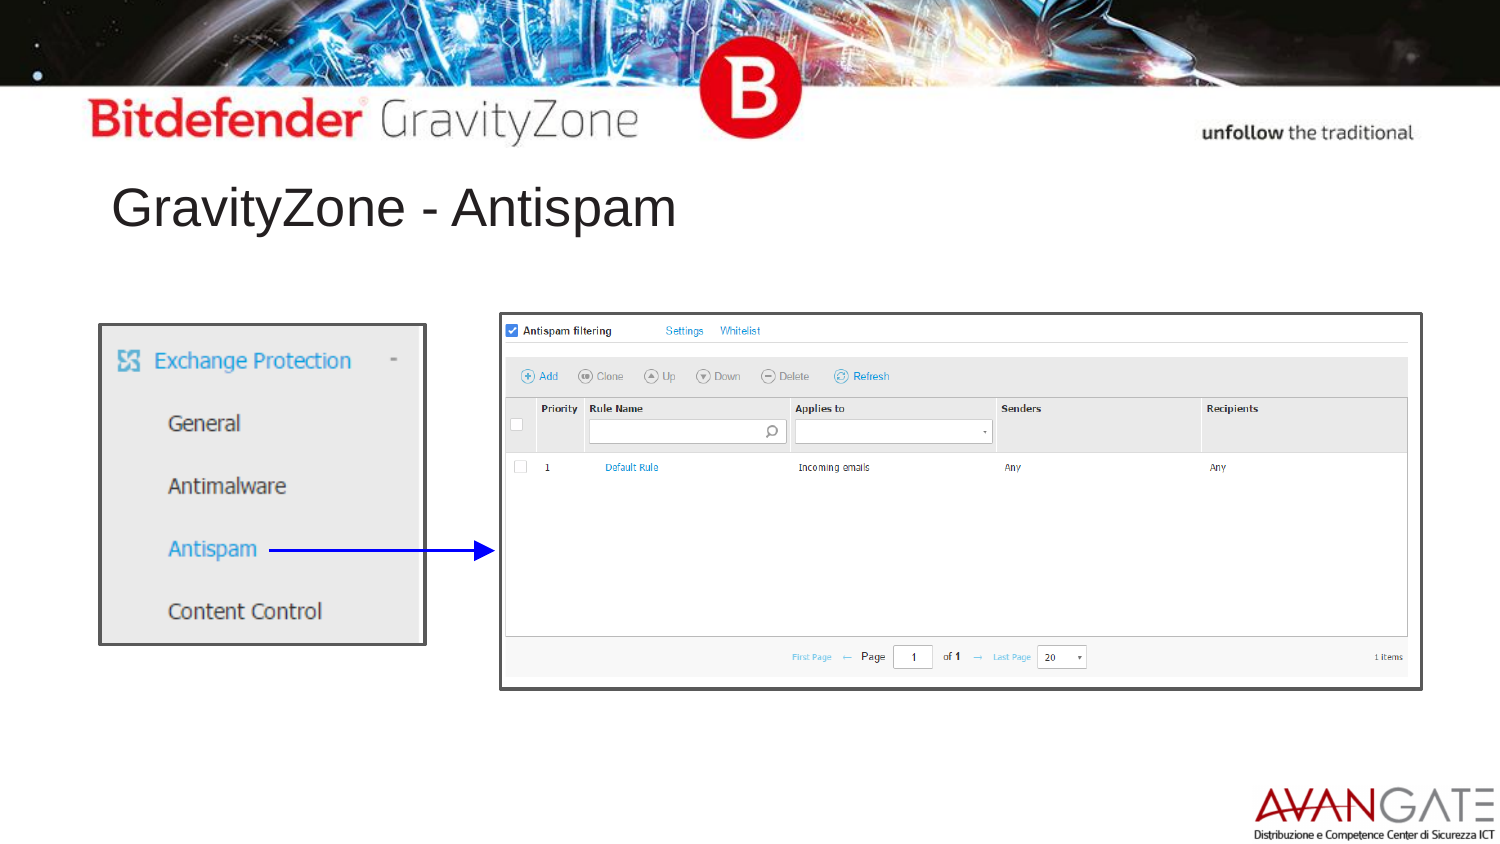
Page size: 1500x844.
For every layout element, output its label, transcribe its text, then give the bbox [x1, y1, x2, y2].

picture [1251, 785, 1500, 844]
picture [501, 314, 1421, 688]
picture [0, 0, 1500, 149]
picture [101, 325, 424, 644]
text_box GravityZone - Antispam [96, 156, 1421, 550]
text_box GravityZone - Antispam [96, 557, 1421, 790]
